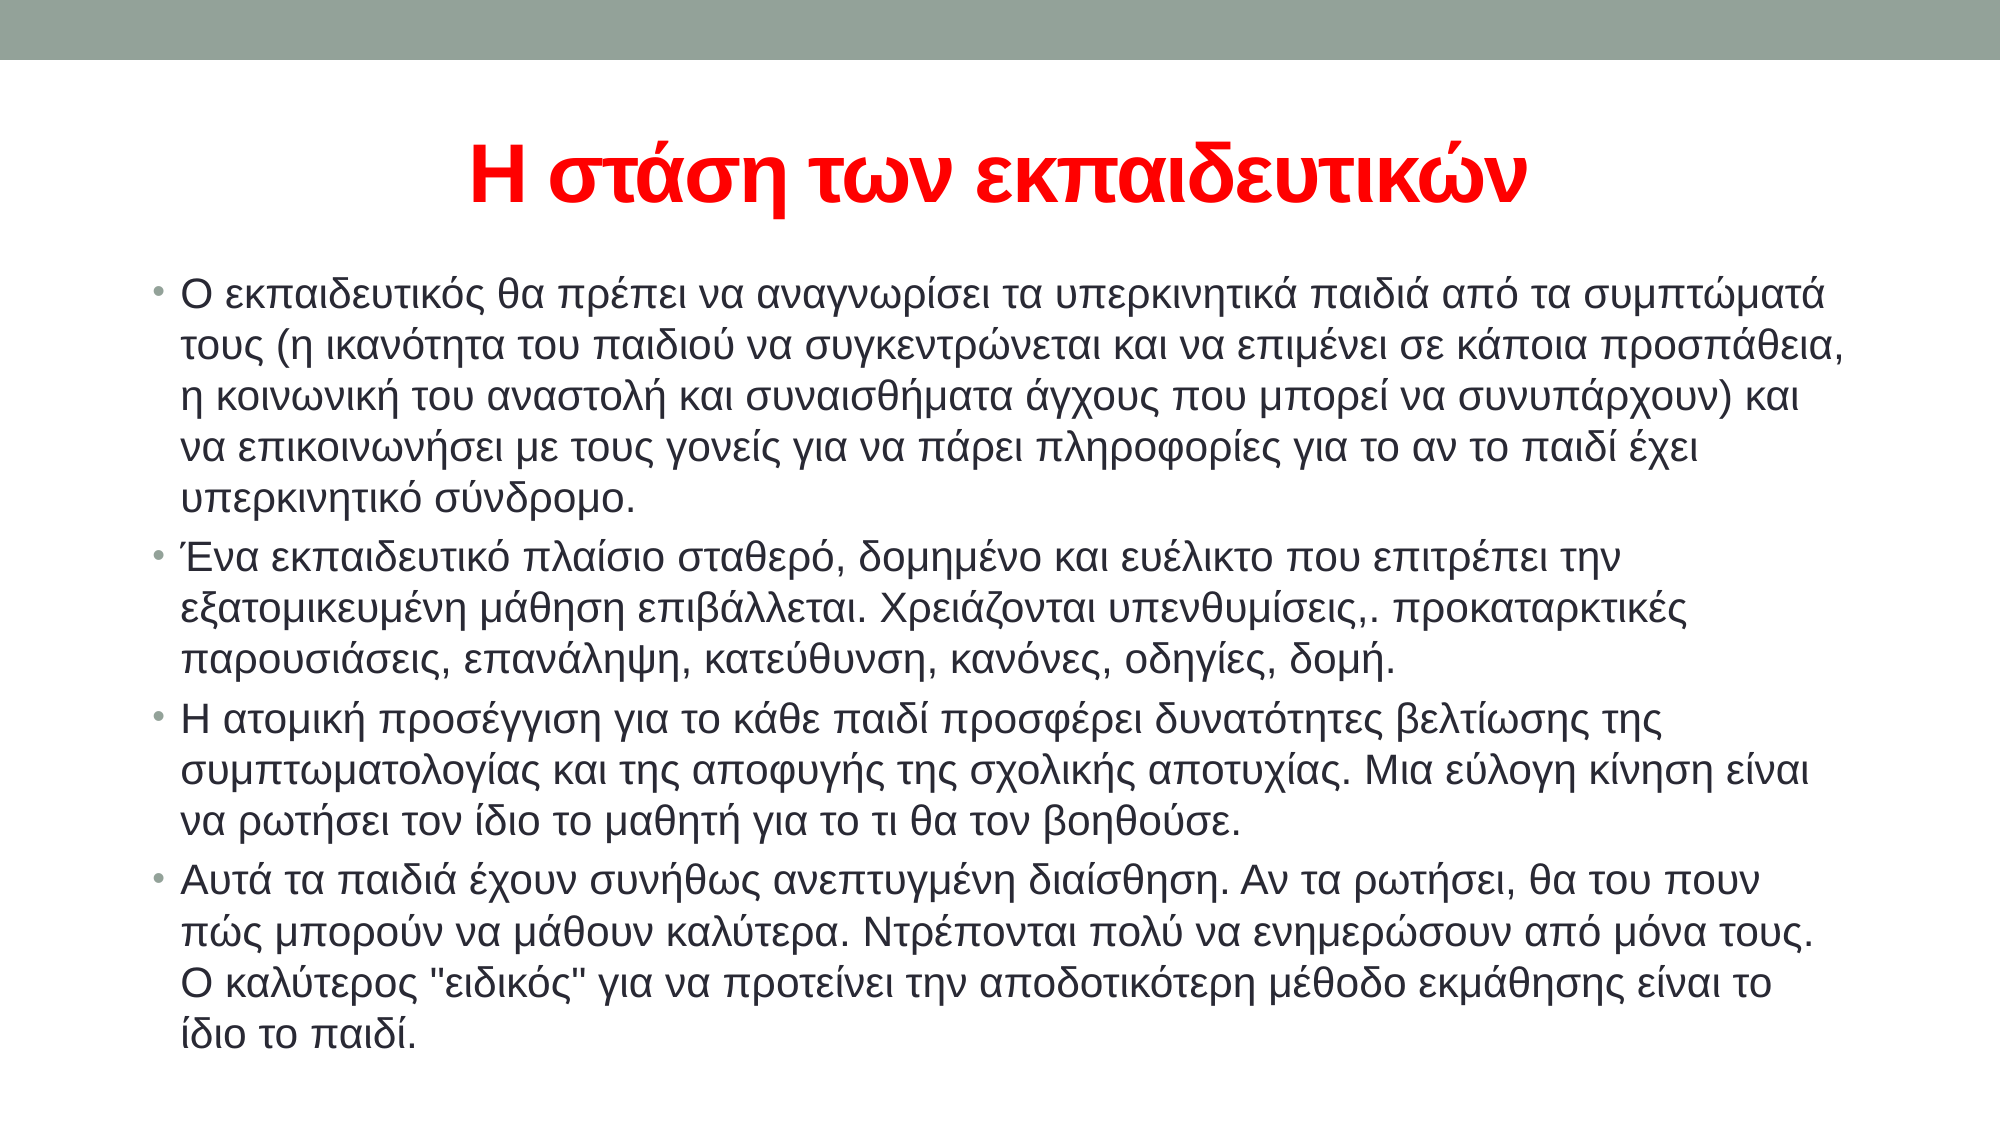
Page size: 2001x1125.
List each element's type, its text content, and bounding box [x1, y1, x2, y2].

list Ο εκπαιδευτικός θα πρέπει να αναγνωρίσει τα υπερκινητικά παιδιά από τα συμπτώματά τους (η ικανότητα του παιδιού να συγκεντρώνεται και να επιμένει σε κάποια προσπάθεια, η κοινωνική του αναστολή και συναισθήματα άγχους που μπορεί να συνυπάρχουν) και να επικοινωνήσει με τους γονείς για να πάρει πληροφορίες για το αν το παιδί έχει υπερκινητικό σύνδρομο. Ένα εκπαιδευτικό πλαίσιο σταθερό, δομημένο και ευέλικτο που επιτρέπει την εξατομικευμένη μάθηση επιβάλλεται. Χρειάζονται υπενθυμίσεις,. προκαταρκτικές παρουσιάσεις, επανάληψη, κατεύθυνση, κανόνες, οδηγίες, δομή. Η ατομική προσέγγιση για το κάθε παιδί προσφέρει δυνατότητες βελτίωσης της συμπτωματολογίας και της αποφυγής της σχολικής αποτυχίας. Μια εύλογη κίνηση είναι να ρωτήσει τον ίδιο το μαθητή για το τι θα τον βοηθούσε. Αυτά τα παιδιά έχουν συνήθως ανεπτυγμένη διαίσθηση. Αν τα ρωτήσει, θα του πουν πώς μπορούν να μάθουν καλύτερα. Ντρέπονται πολύ να ενημερώσουν από μόνα τους. Ο καλύτερος "ειδικός" για να προτείνει την αποδοτικότερη μέθοδο εκμάθησης είναι το ίδιο το παιδί. [137, 258, 1863, 1066]
title Η στάση των εκπαιδευτικών [99, 87, 1900, 250]
